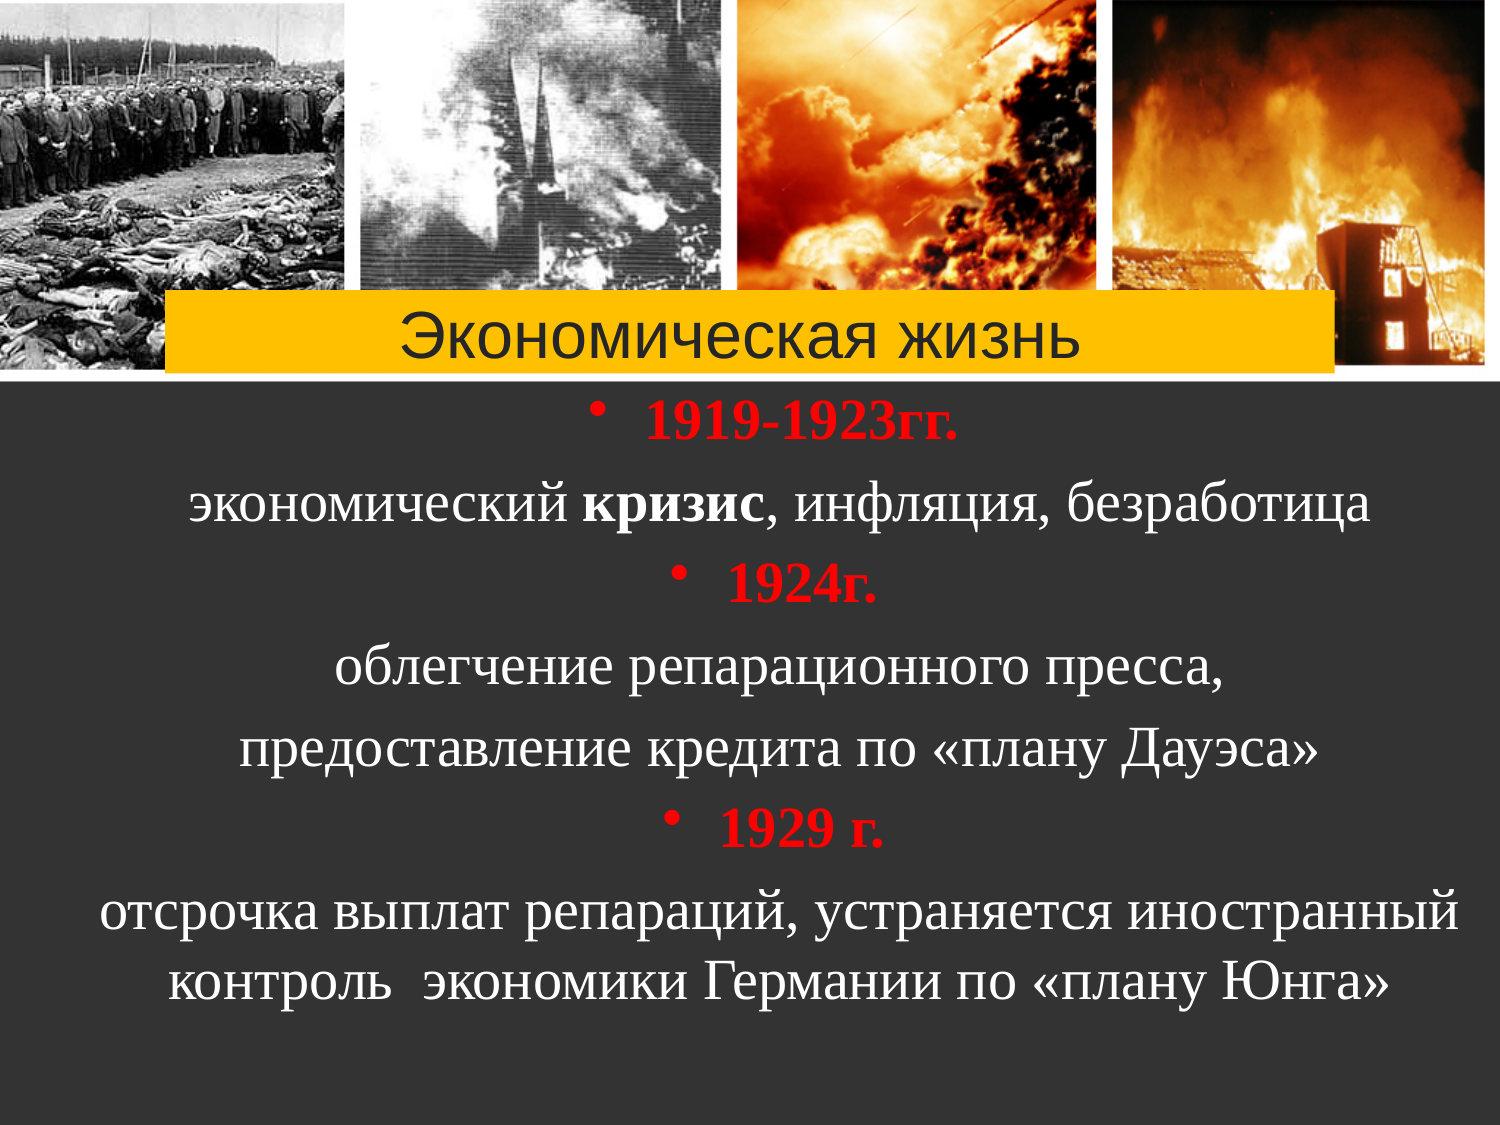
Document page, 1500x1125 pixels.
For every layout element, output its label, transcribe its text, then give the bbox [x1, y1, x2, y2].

title Экономическая жизнь [164, 289, 1335, 373]
picture [0, 0, 1500, 1125]
list 1919-1923гг. экономический кризис, инфляция, безработица 1924г. облегчение репарационного пресса, предоставление кредита по «плану Дауэса» 1929 г. отсрочка выплат репараций, устраняется иностранный контроль экономики Германии по «плану Юнга» [64, 373, 1483, 1071]
